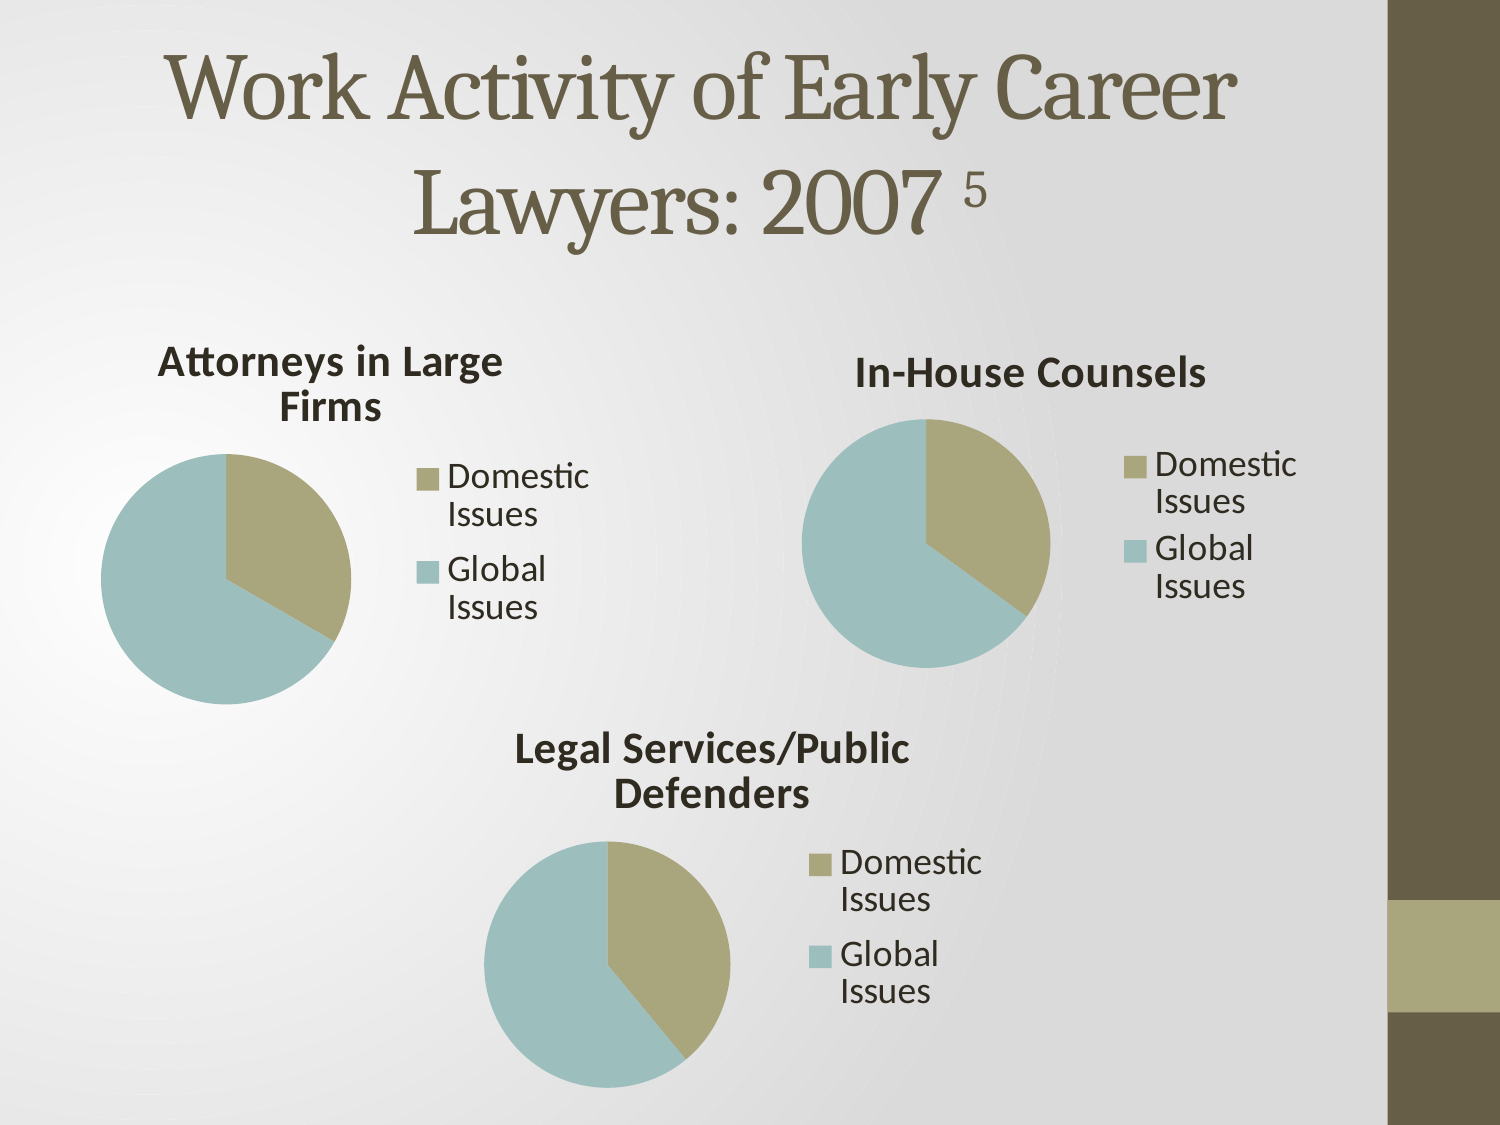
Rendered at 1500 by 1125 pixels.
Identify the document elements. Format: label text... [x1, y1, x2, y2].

chart [736, 324, 1326, 676]
chart [49, 311, 1013, 1097]
title Work Activity of Early Career Lawyers: 2007 5 [75, 45, 1325, 233]
